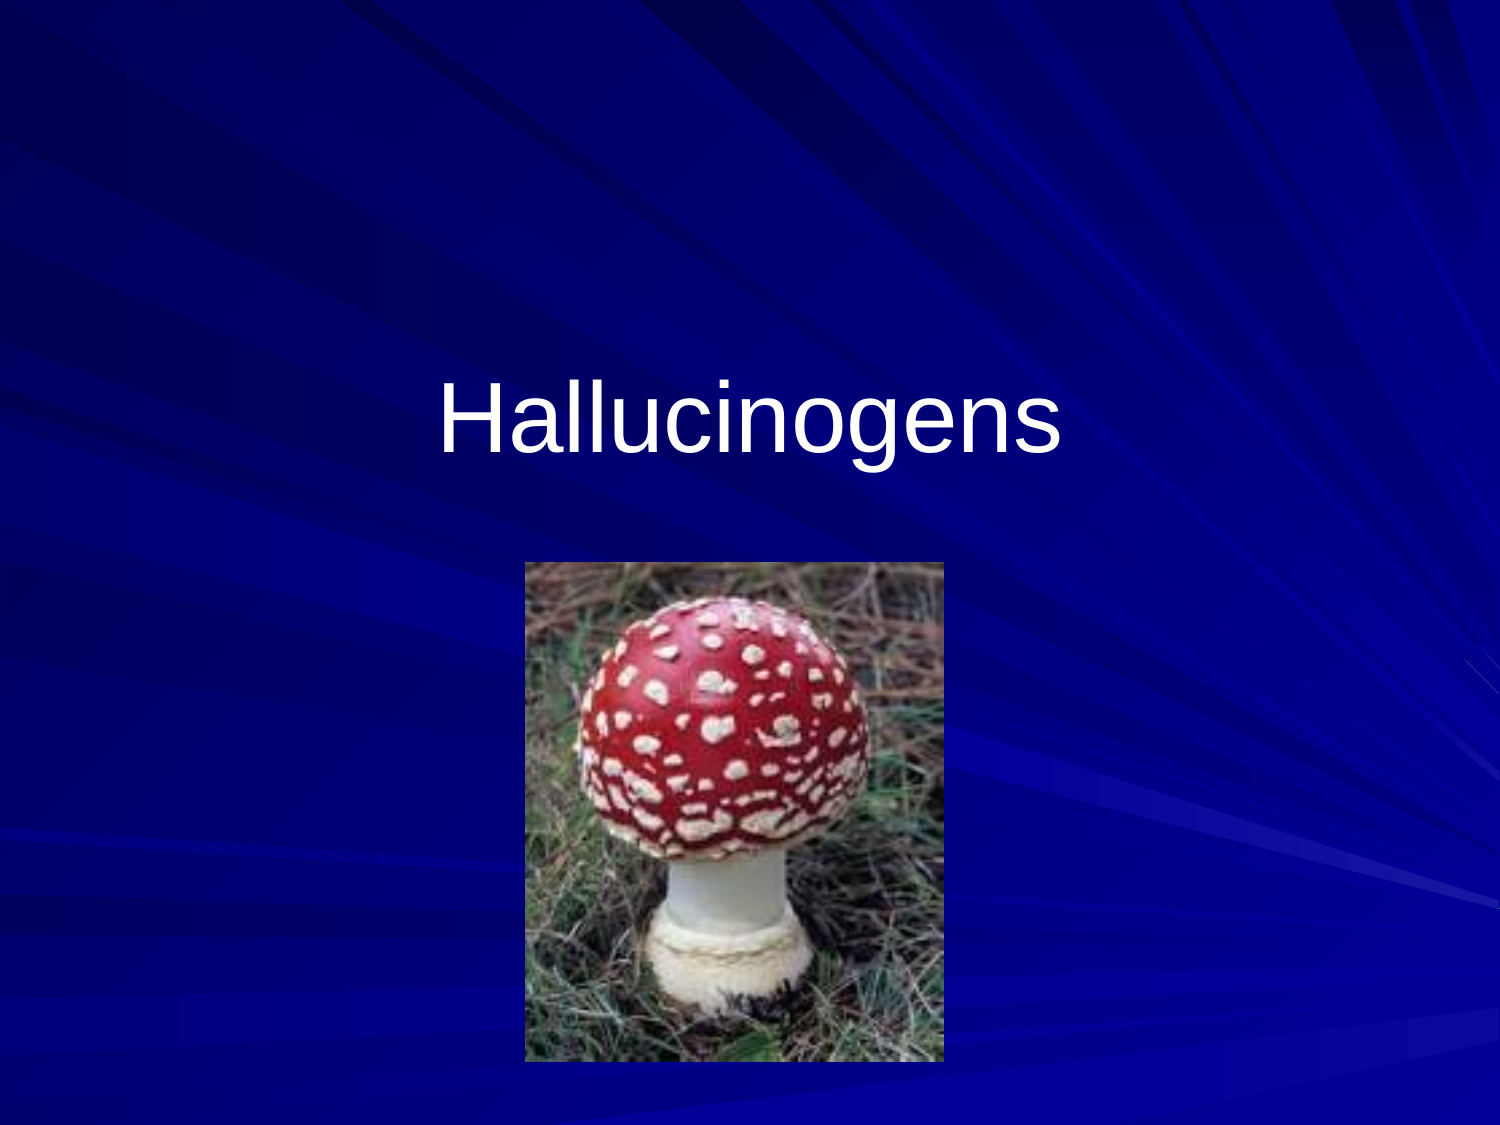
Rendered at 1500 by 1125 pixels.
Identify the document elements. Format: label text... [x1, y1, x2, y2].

picture [524, 562, 944, 1062]
title Hallucinogens [74, 262, 1426, 563]
